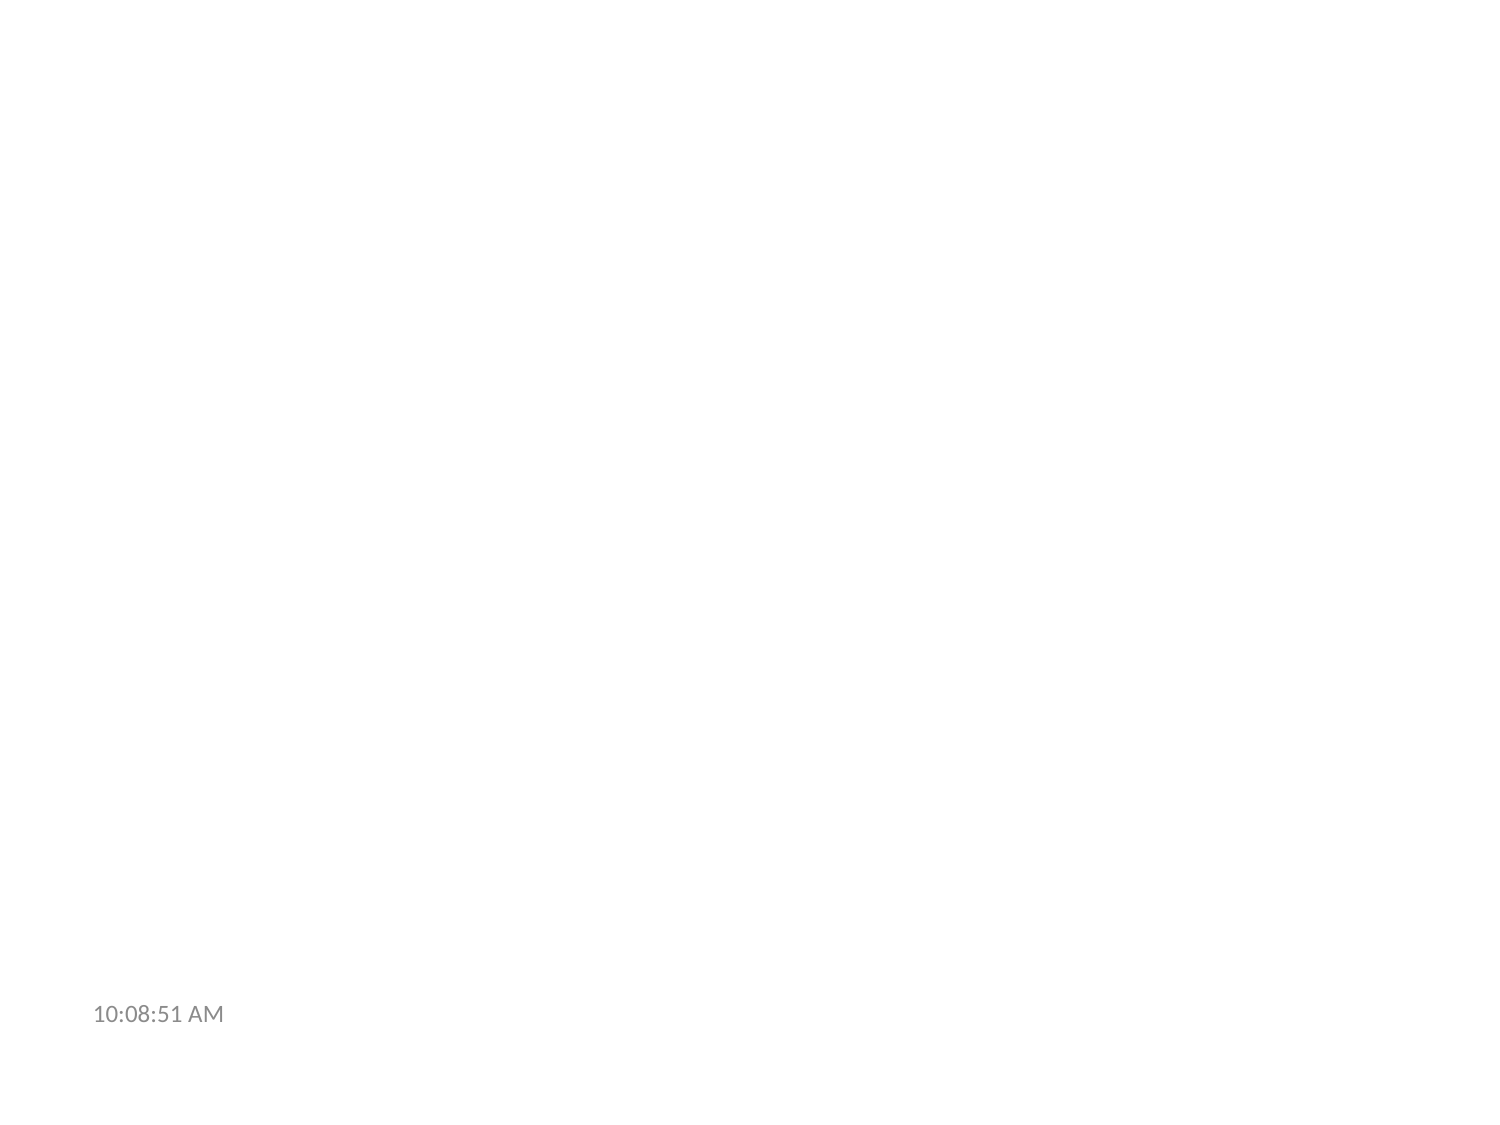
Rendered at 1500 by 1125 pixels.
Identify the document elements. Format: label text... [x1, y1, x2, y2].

text_box 3:35:09 PM [77, 982, 428, 1043]
